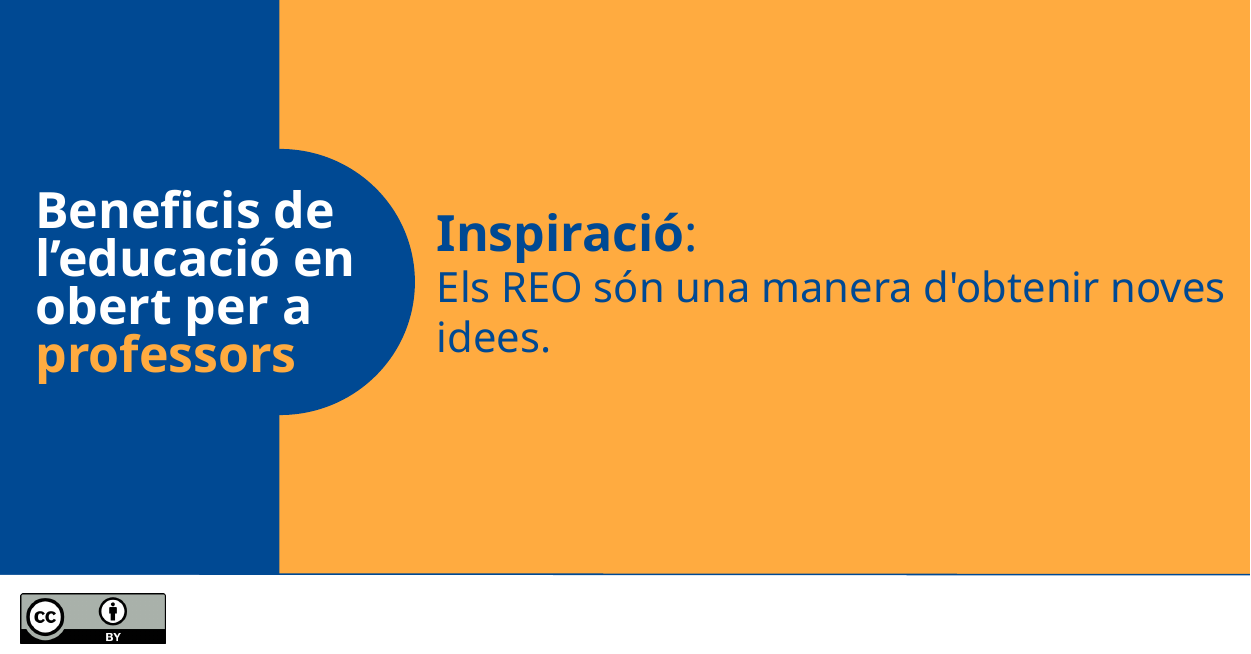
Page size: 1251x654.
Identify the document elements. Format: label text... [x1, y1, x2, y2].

text_box [403, 227, 415, 337]
text_box [200, 148, 361, 175]
text_box Inspiració: Els REO són una manera d'obtenir noves idees. [421, 186, 1250, 377]
picture [20, 592, 166, 645]
text_box [0, 0, 280, 573]
text_box Beneficis de l’educació en obert per a professors [20, 175, 403, 397]
text_box [212, 397, 348, 416]
text_box [0, 582, 1250, 654]
